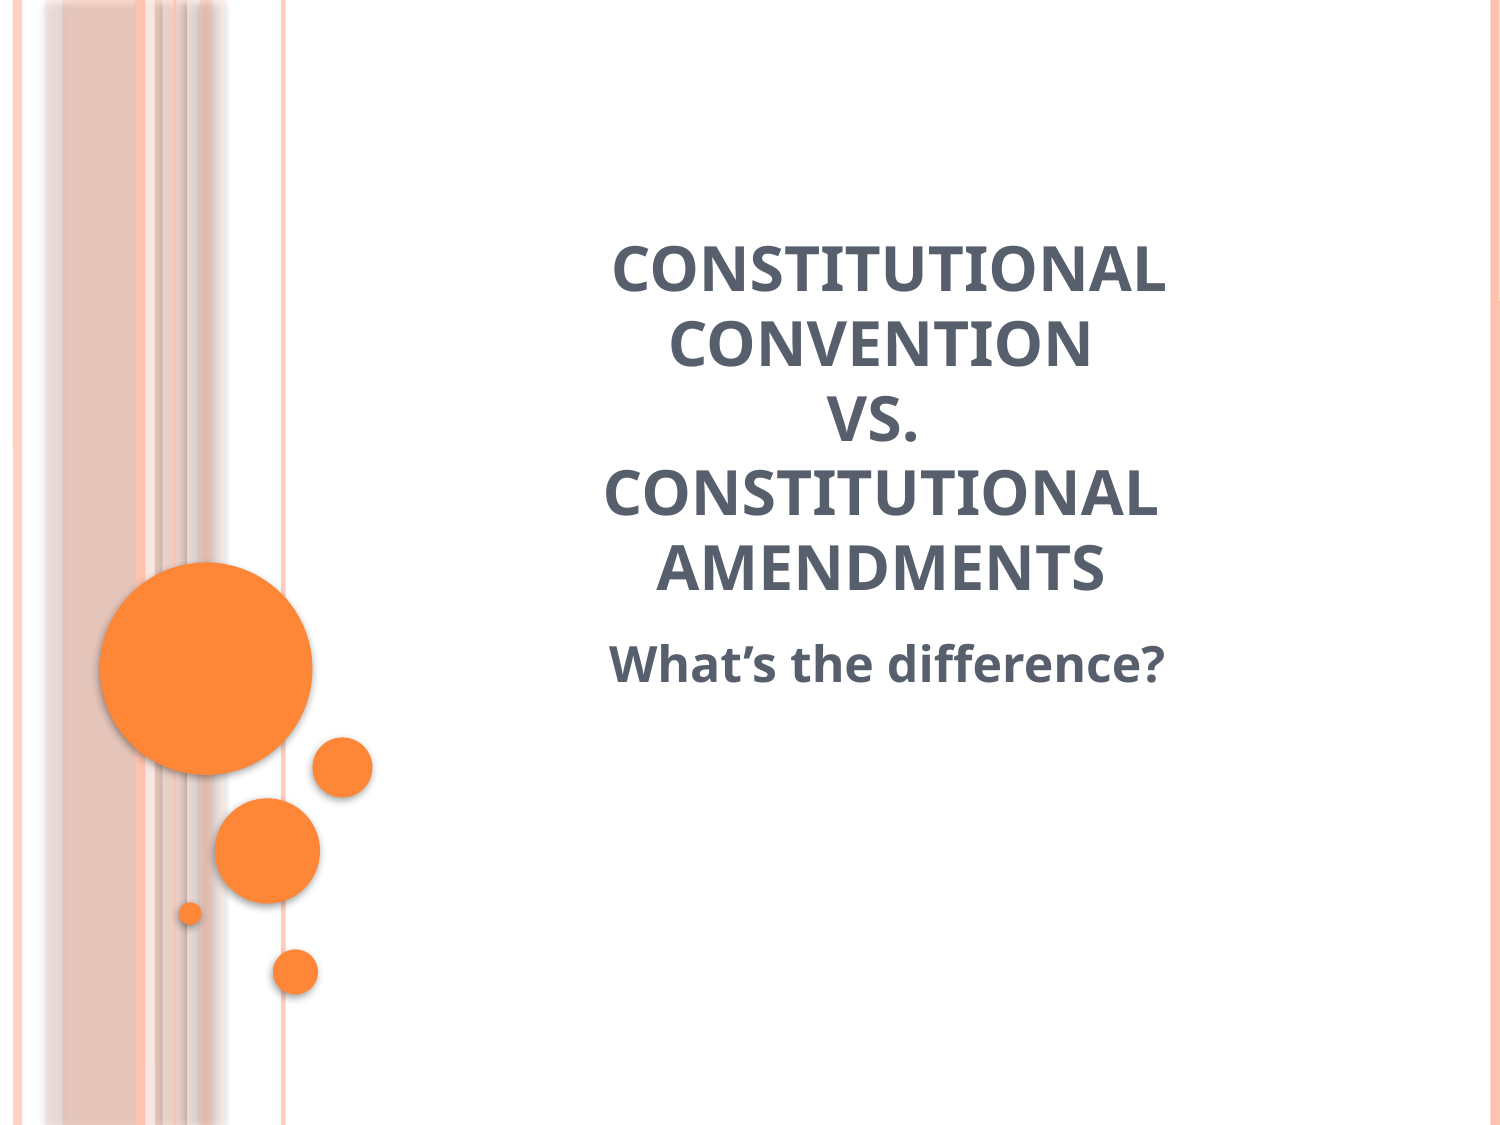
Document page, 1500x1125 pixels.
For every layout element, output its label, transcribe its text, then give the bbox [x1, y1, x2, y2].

subtitle What’s the difference? [387, 624, 1400, 850]
title Constitutional Convention vs. Constitutional amendments [375, 299, 1388, 611]
